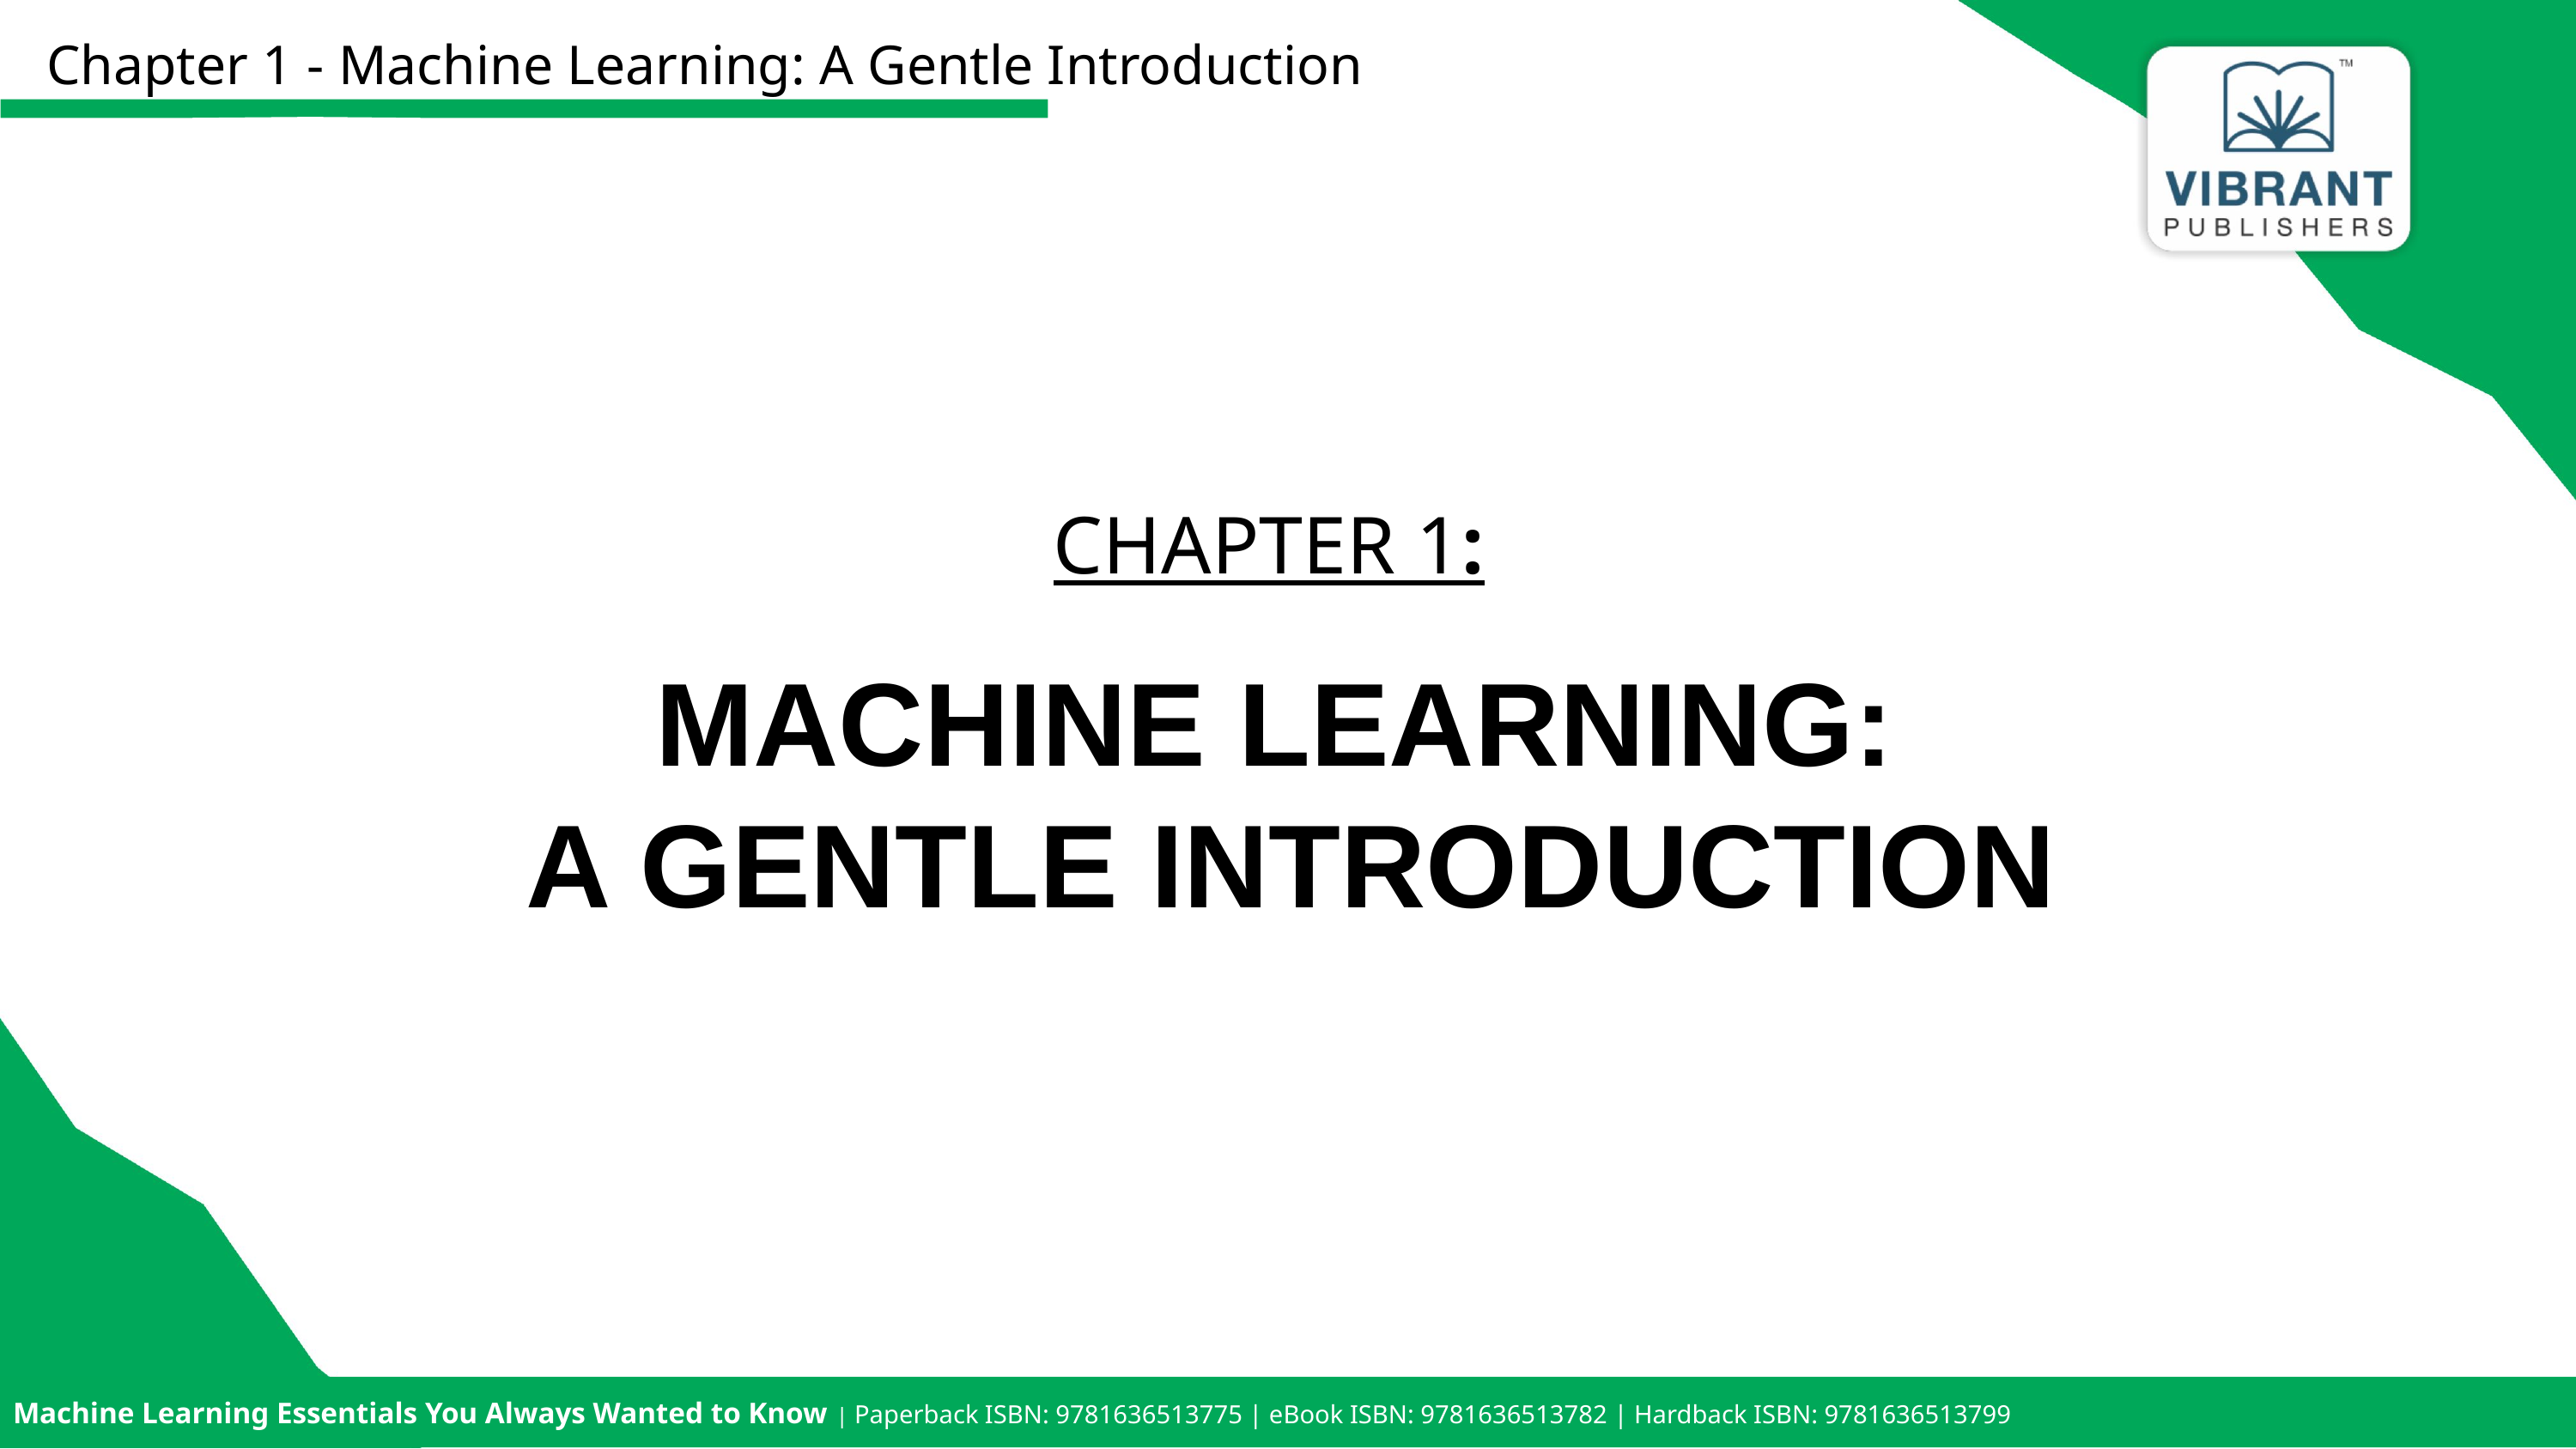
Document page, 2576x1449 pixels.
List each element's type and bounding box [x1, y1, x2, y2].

text_box [0, 0, 2576, 1448]
text_box [355, 305, 2227, 1175]
